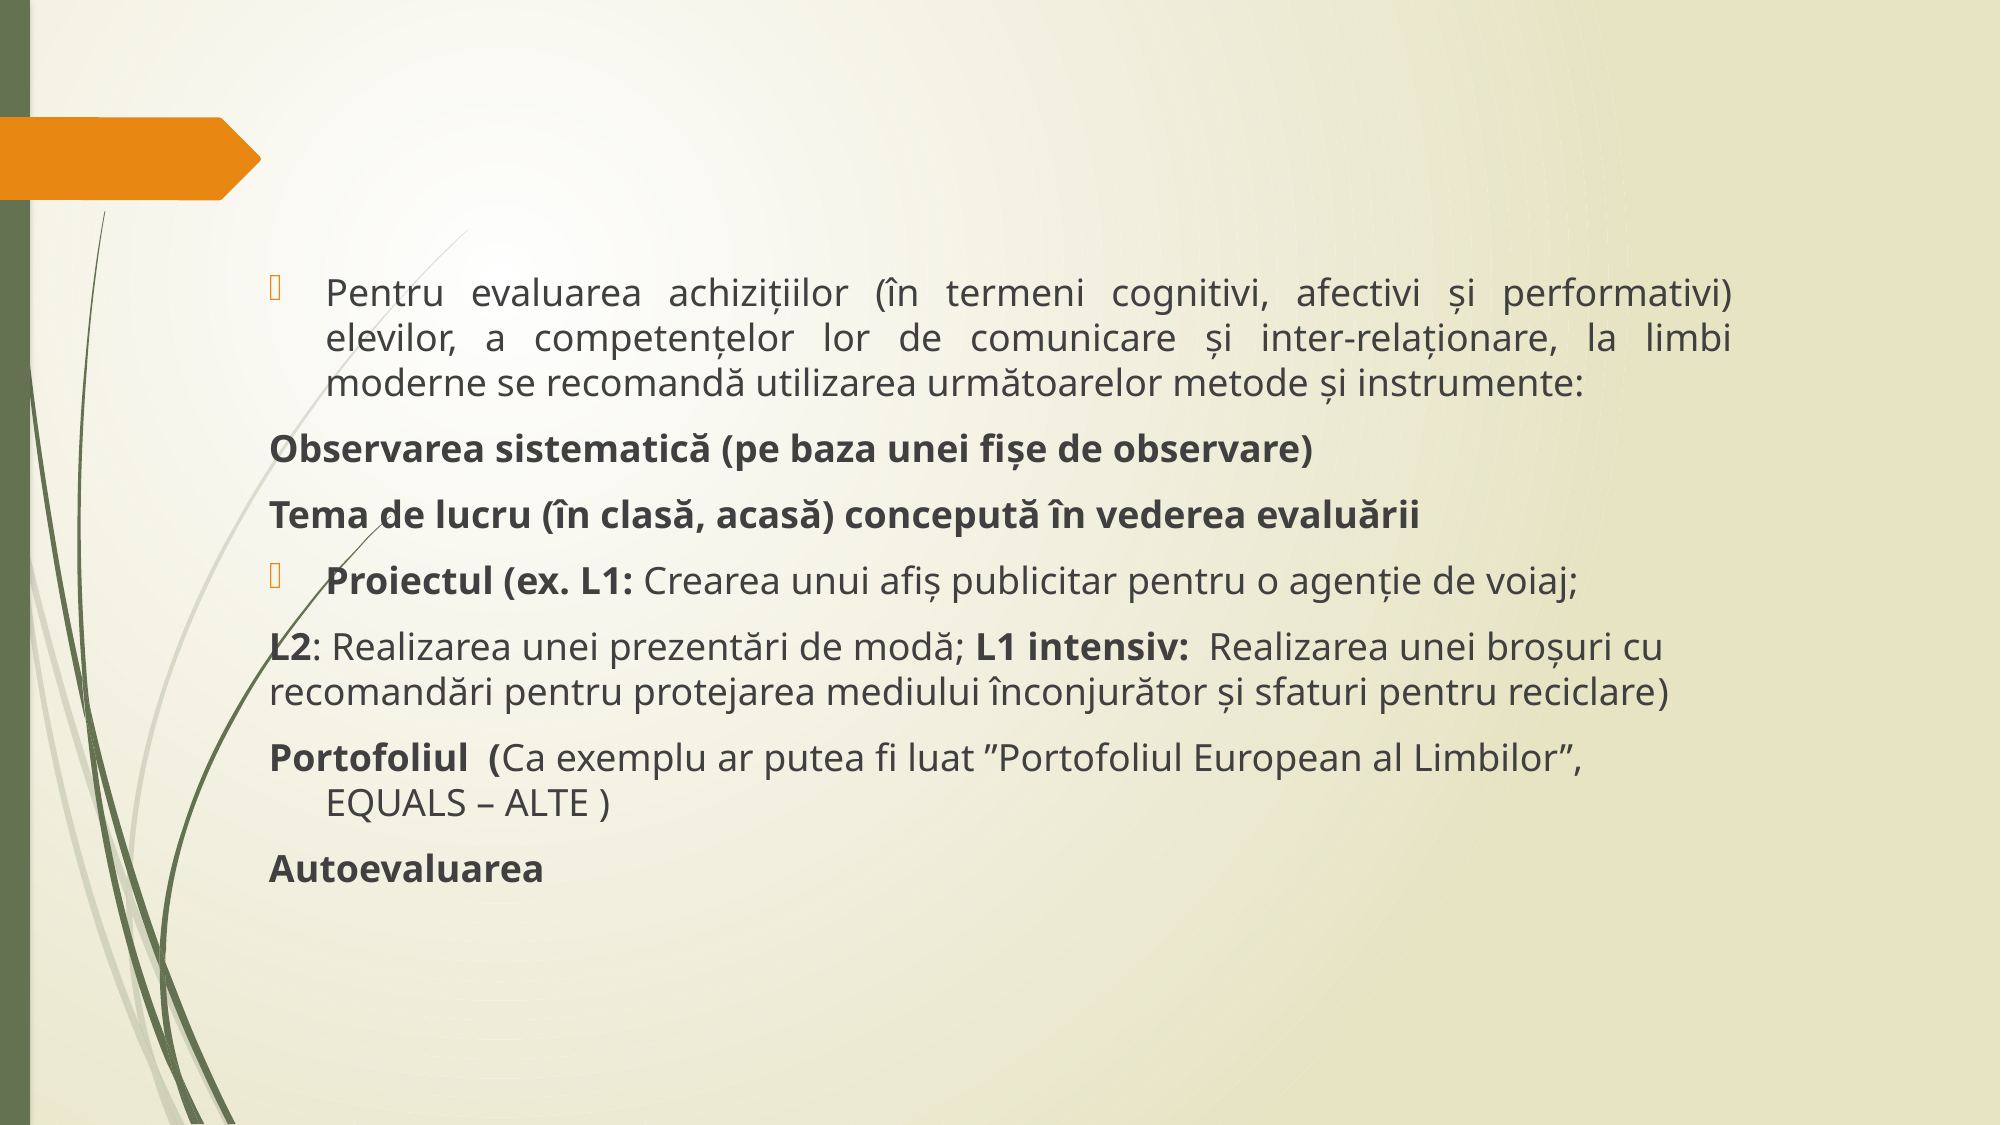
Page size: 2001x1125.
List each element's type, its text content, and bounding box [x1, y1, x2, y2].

list Pentru evaluarea achiziţiilor (în termeni cognitivi, afectivi şi performativi) elevilor, a competenţelor lor de comunicare şi inter-relaţionare, la limbi moderne se recomandă utilizarea următoarelor metode şi instrumente: Observarea sistematică (pe baza unei fişe de observare) Tema de lucru (în clasă, acasă) concepută în vederea evaluării Proiectul (ex. L1: Crearea unui afiș publicitar pentru o agenţie de voiaj; L2: Realizarea unei prezentări de modă; L1 intensiv: Realizarea unei broșuri cu recomandări pentru protejarea mediului înconjurător și sfaturi pentru reciclare) Portofoliul (Ca exemplu ar putea fi luat ”Portofoliul European al Limbilor”, EQUALS – ALTE ) Autoevaluarea [254, 261, 1748, 992]
